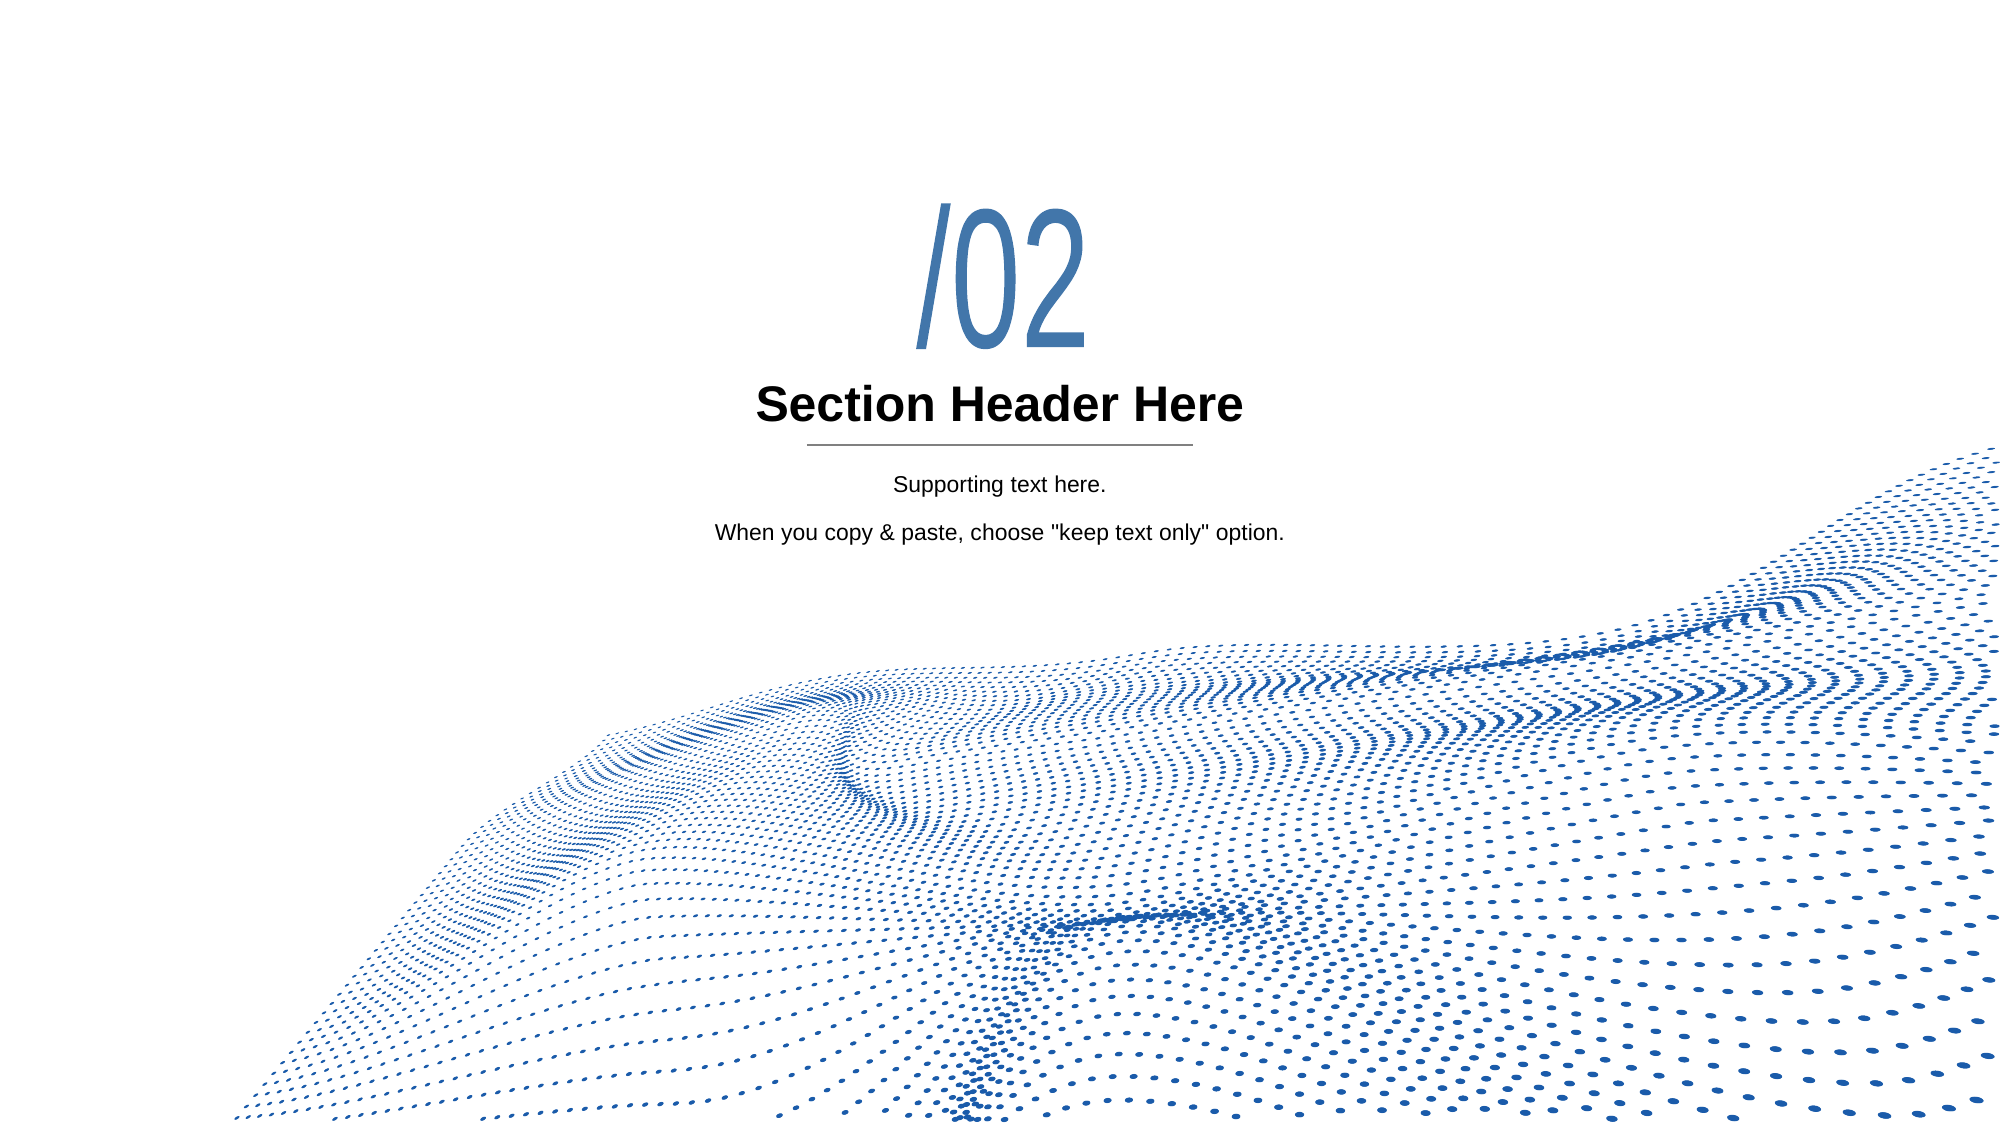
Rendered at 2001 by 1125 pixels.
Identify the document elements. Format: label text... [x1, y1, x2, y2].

list Supporting text here. When you copy & paste, choose "keep text only" option. [627, 462, 1373, 629]
picture [0, 0, 2000, 1125]
title Section Header Here [628, 331, 1372, 440]
